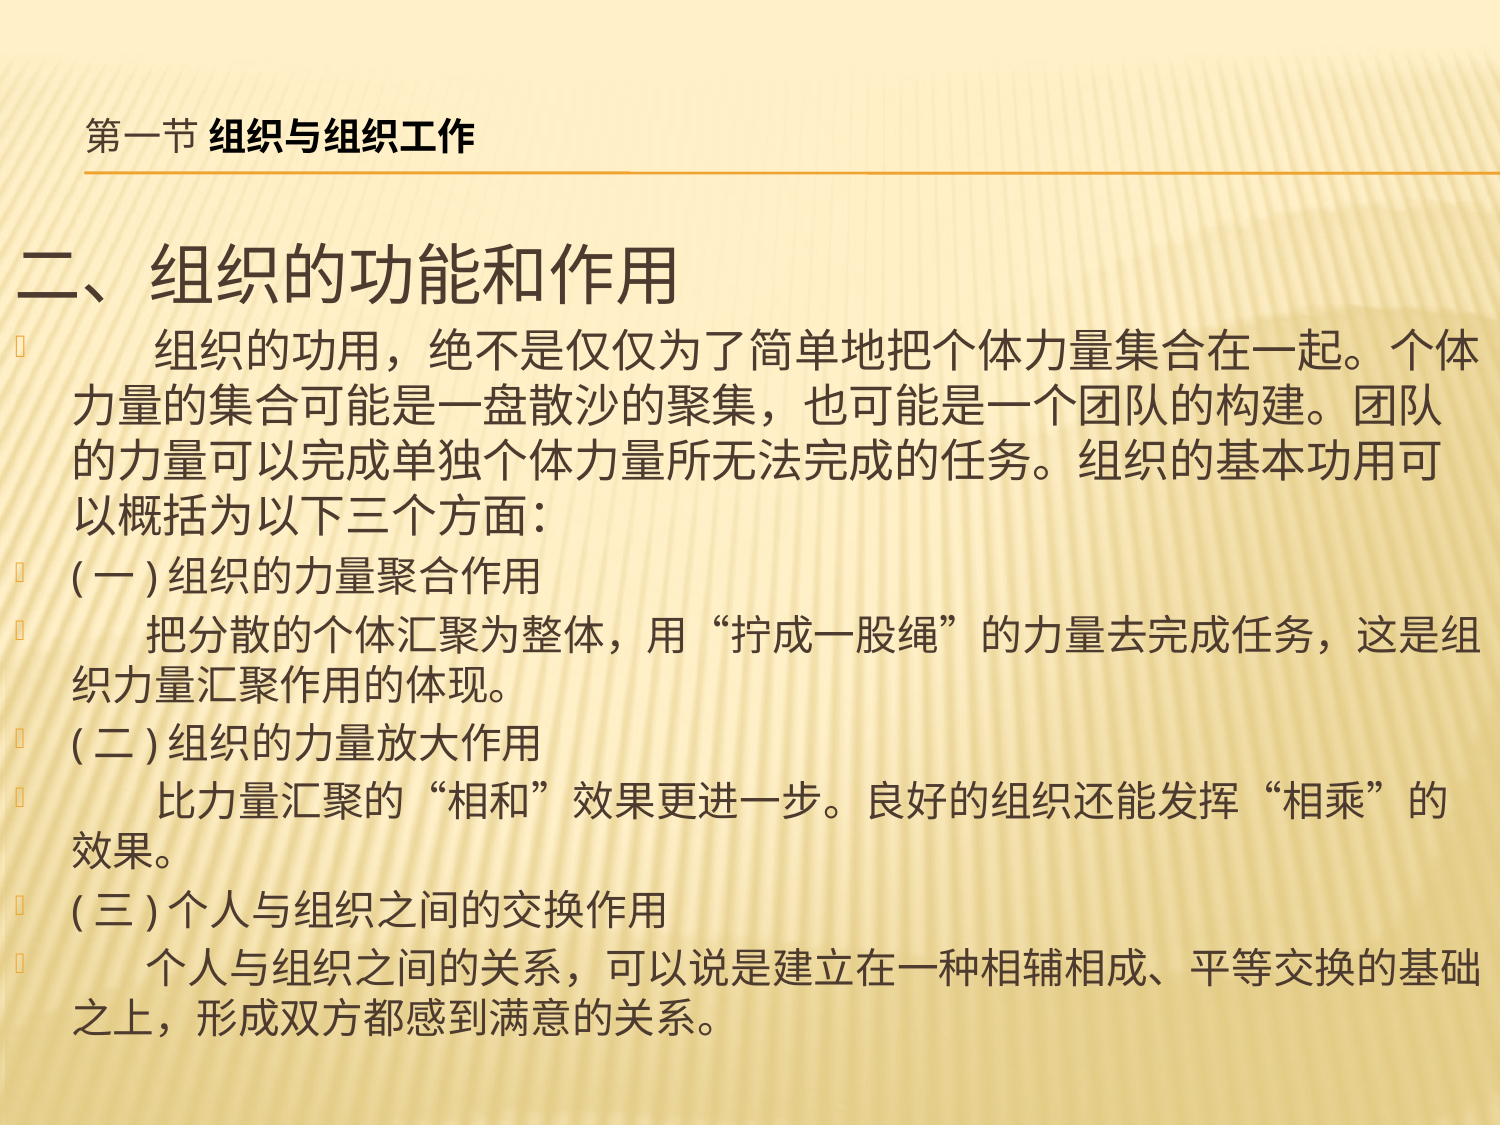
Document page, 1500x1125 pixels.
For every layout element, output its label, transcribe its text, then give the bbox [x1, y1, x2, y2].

title 第一节 组织与组织工作 [70, 35, 1425, 213]
list 二、组织的功能和作用 组织的功用，绝不是仅仅为了简单地把个体力量集合在一起。个体力量的集合可能是一盘散沙的聚集，也可能是一个团队的构建。团队的力量可以完成单独个体力量所无法完成的任务。组织的基本功用可以概括为以下三个方面： (一)组织的力量聚合作用 把分散的个体汇聚为整体，用“拧成一股绳”的力量去完成任务，这是组织力量汇聚作用的体现。 (二)组织的力量放大作用 比力量汇聚的“相和”效果更进一步。良好的组织还能发挥“相乘”的效果。 (三)个人与组织之间的交换作用 个人与组织之间的关系，可以说是建立在一种相辅相成、平等交换的基础之上，形成双方都感到满意的关系。 [0, 225, 1500, 1099]
